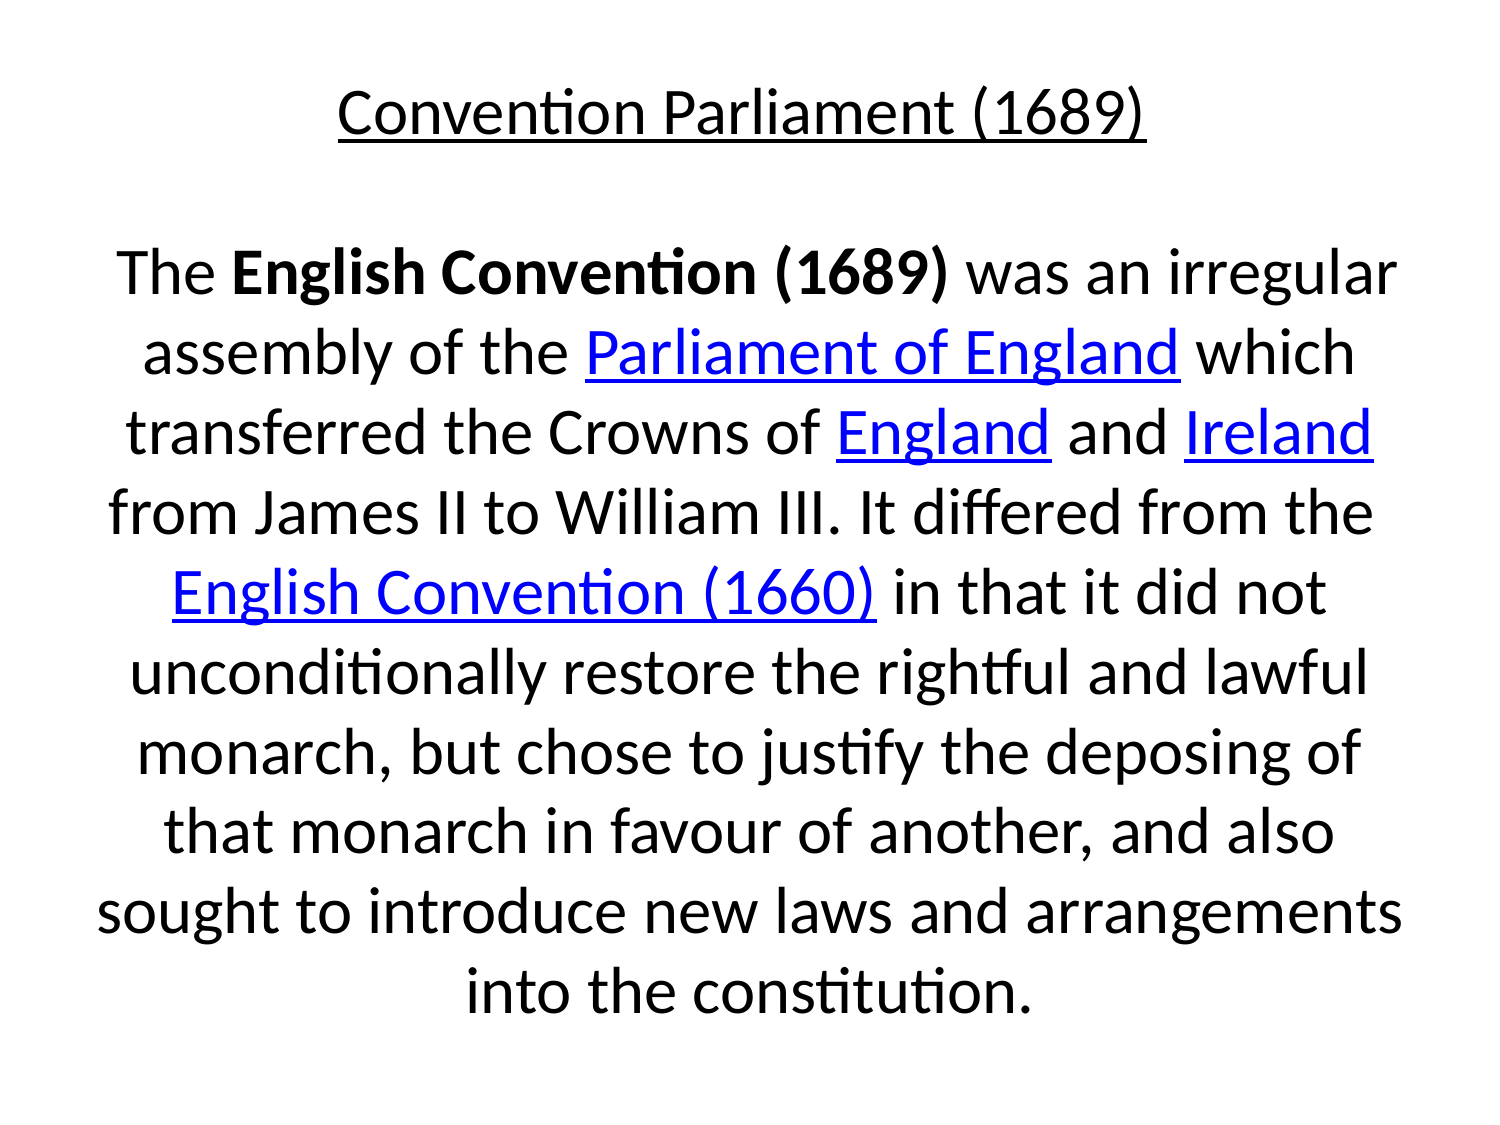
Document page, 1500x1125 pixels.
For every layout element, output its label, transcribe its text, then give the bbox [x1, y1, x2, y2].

title Convention Parliament (1689) The English Convention (1689) was an irregular assembly of the Parliament of England which transferred the Crowns of England and Ireland from James II to William III. It differed from the English Convention (1660) in that it did not unconditionally restore the rightful and lawful monarch, but chose to justify the deposing of that monarch in favour of another, and also sought to introduce new laws and arrangements into the constitution. [74, 44, 1426, 1051]
